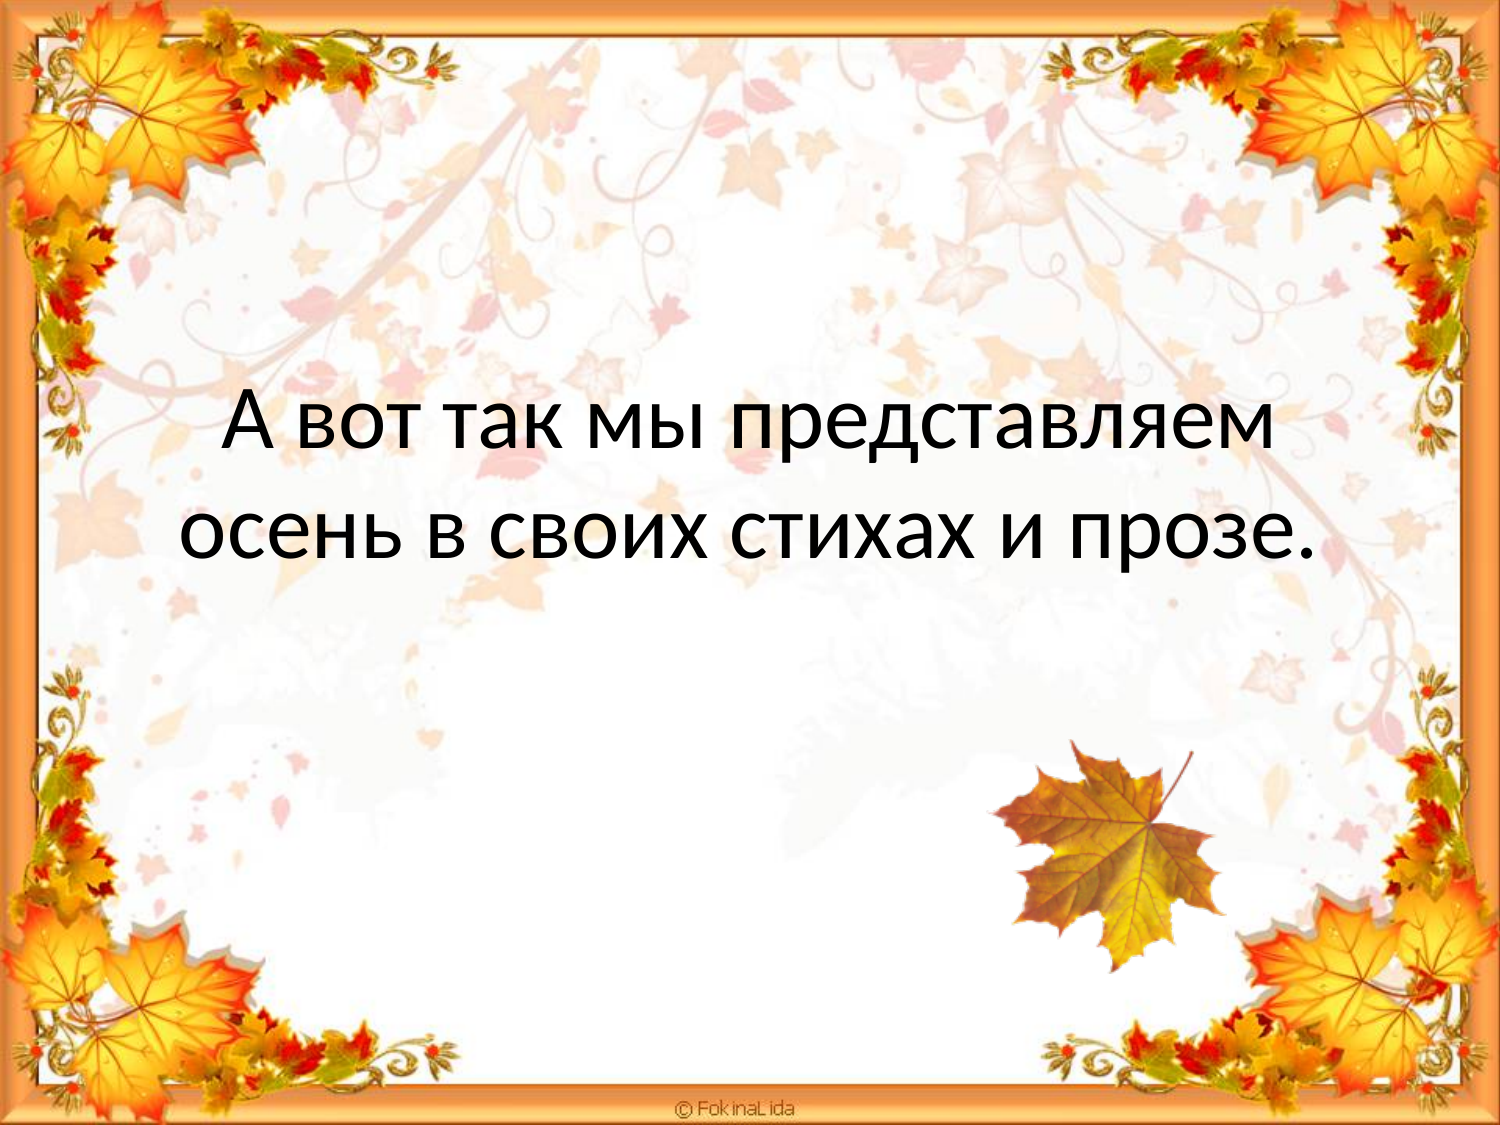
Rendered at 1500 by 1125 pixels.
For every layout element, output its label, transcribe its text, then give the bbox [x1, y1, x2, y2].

picture [0, 0, 1500, 1125]
title А вот так мы представляем осень в своих стихах и прозе. [112, 349, 1388, 591]
